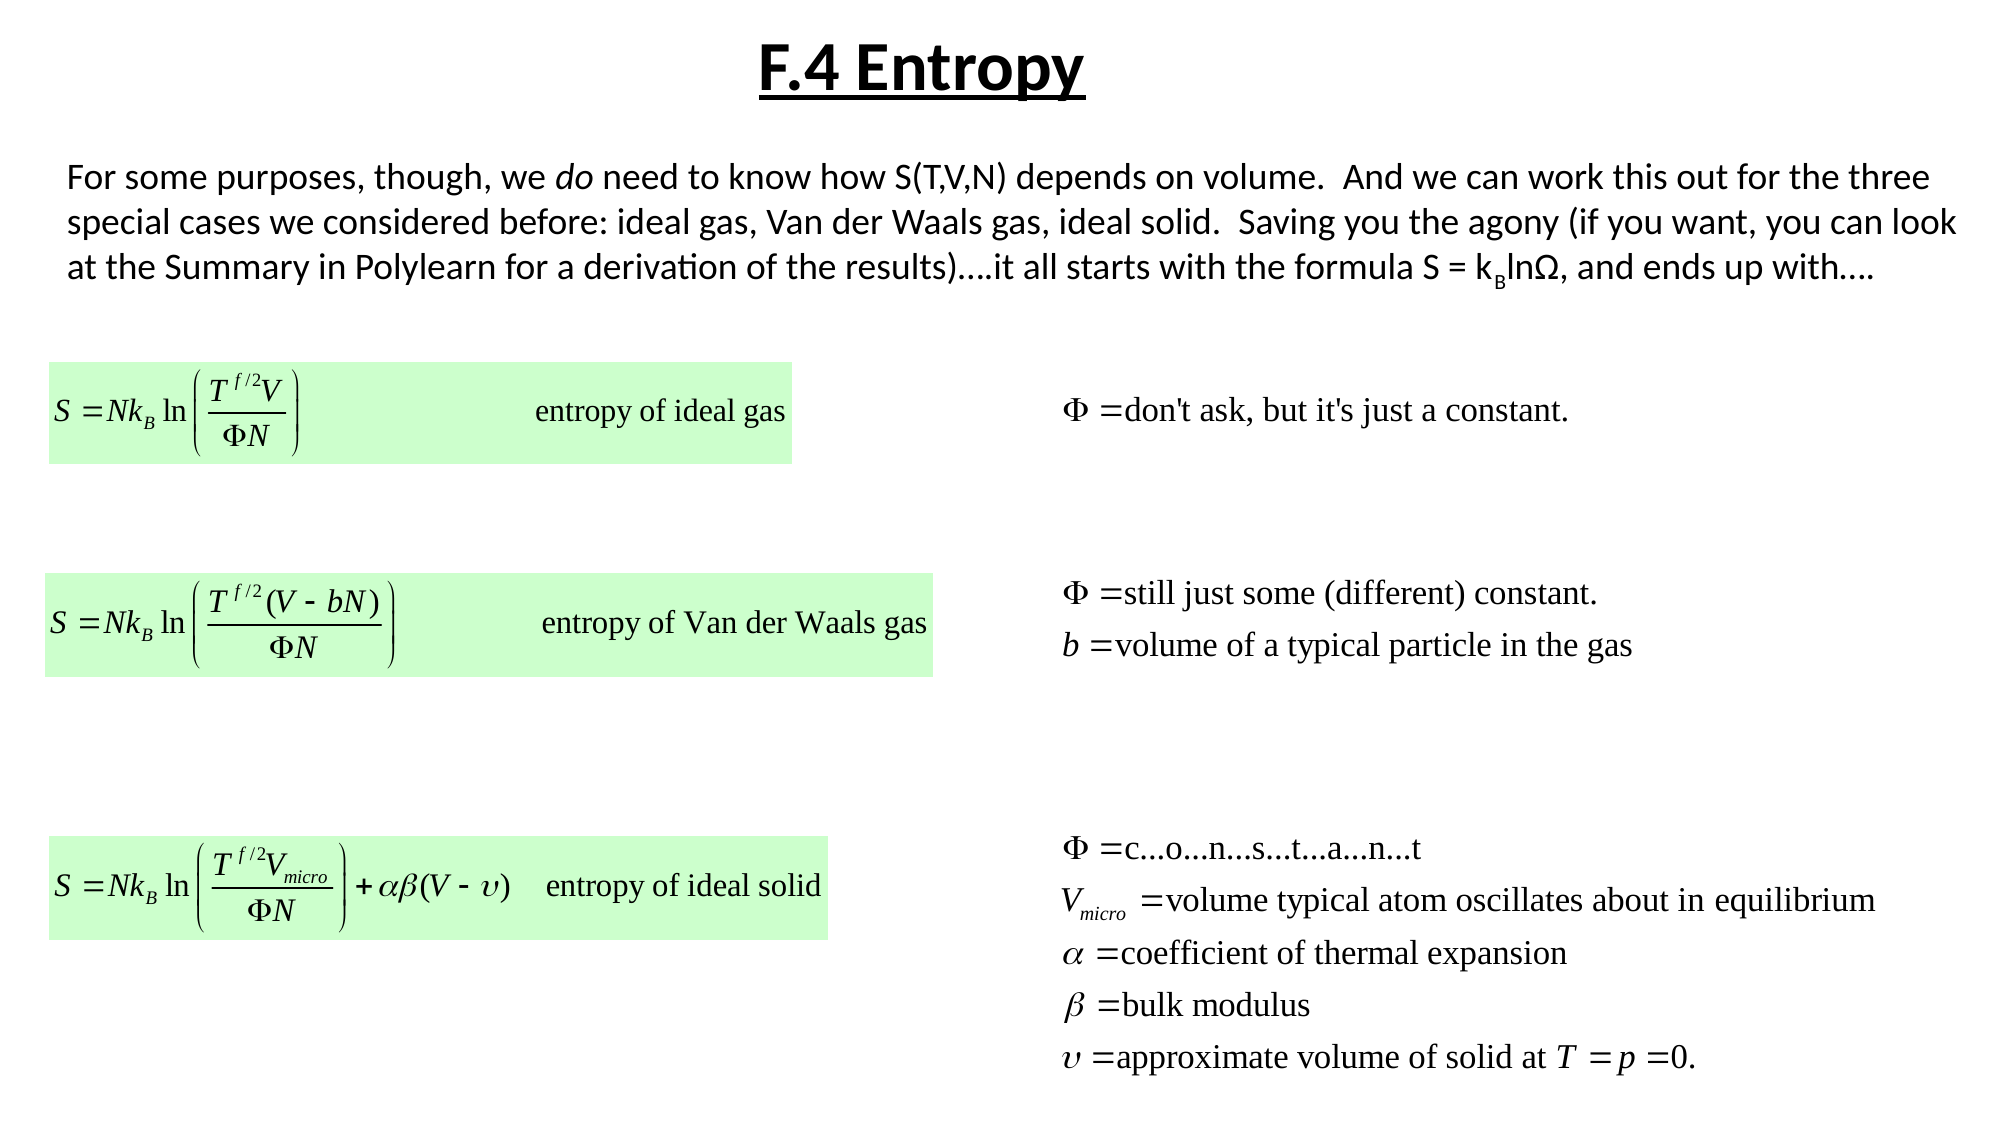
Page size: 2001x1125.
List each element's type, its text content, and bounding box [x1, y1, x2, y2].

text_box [1057, 390, 1573, 437]
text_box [1057, 828, 1883, 1084]
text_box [44, 572, 933, 677]
text_box For some purposes, though, we do need to know how S(T,V,N) depends on volume. And we can work this out for the three special cases we considered before: ideal gas, Van der Waals gas, ideal solid. Saving you the agony (if you want, you can look at the Summary in Polylearn for a derivation of the results)….it all starts with the formula S = kBlnΩ, and ends up with…. [52, 145, 1975, 301]
text_box F.4 Entropy [744, 22, 1372, 114]
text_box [48, 835, 828, 941]
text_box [48, 362, 793, 465]
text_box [1057, 572, 1640, 672]
